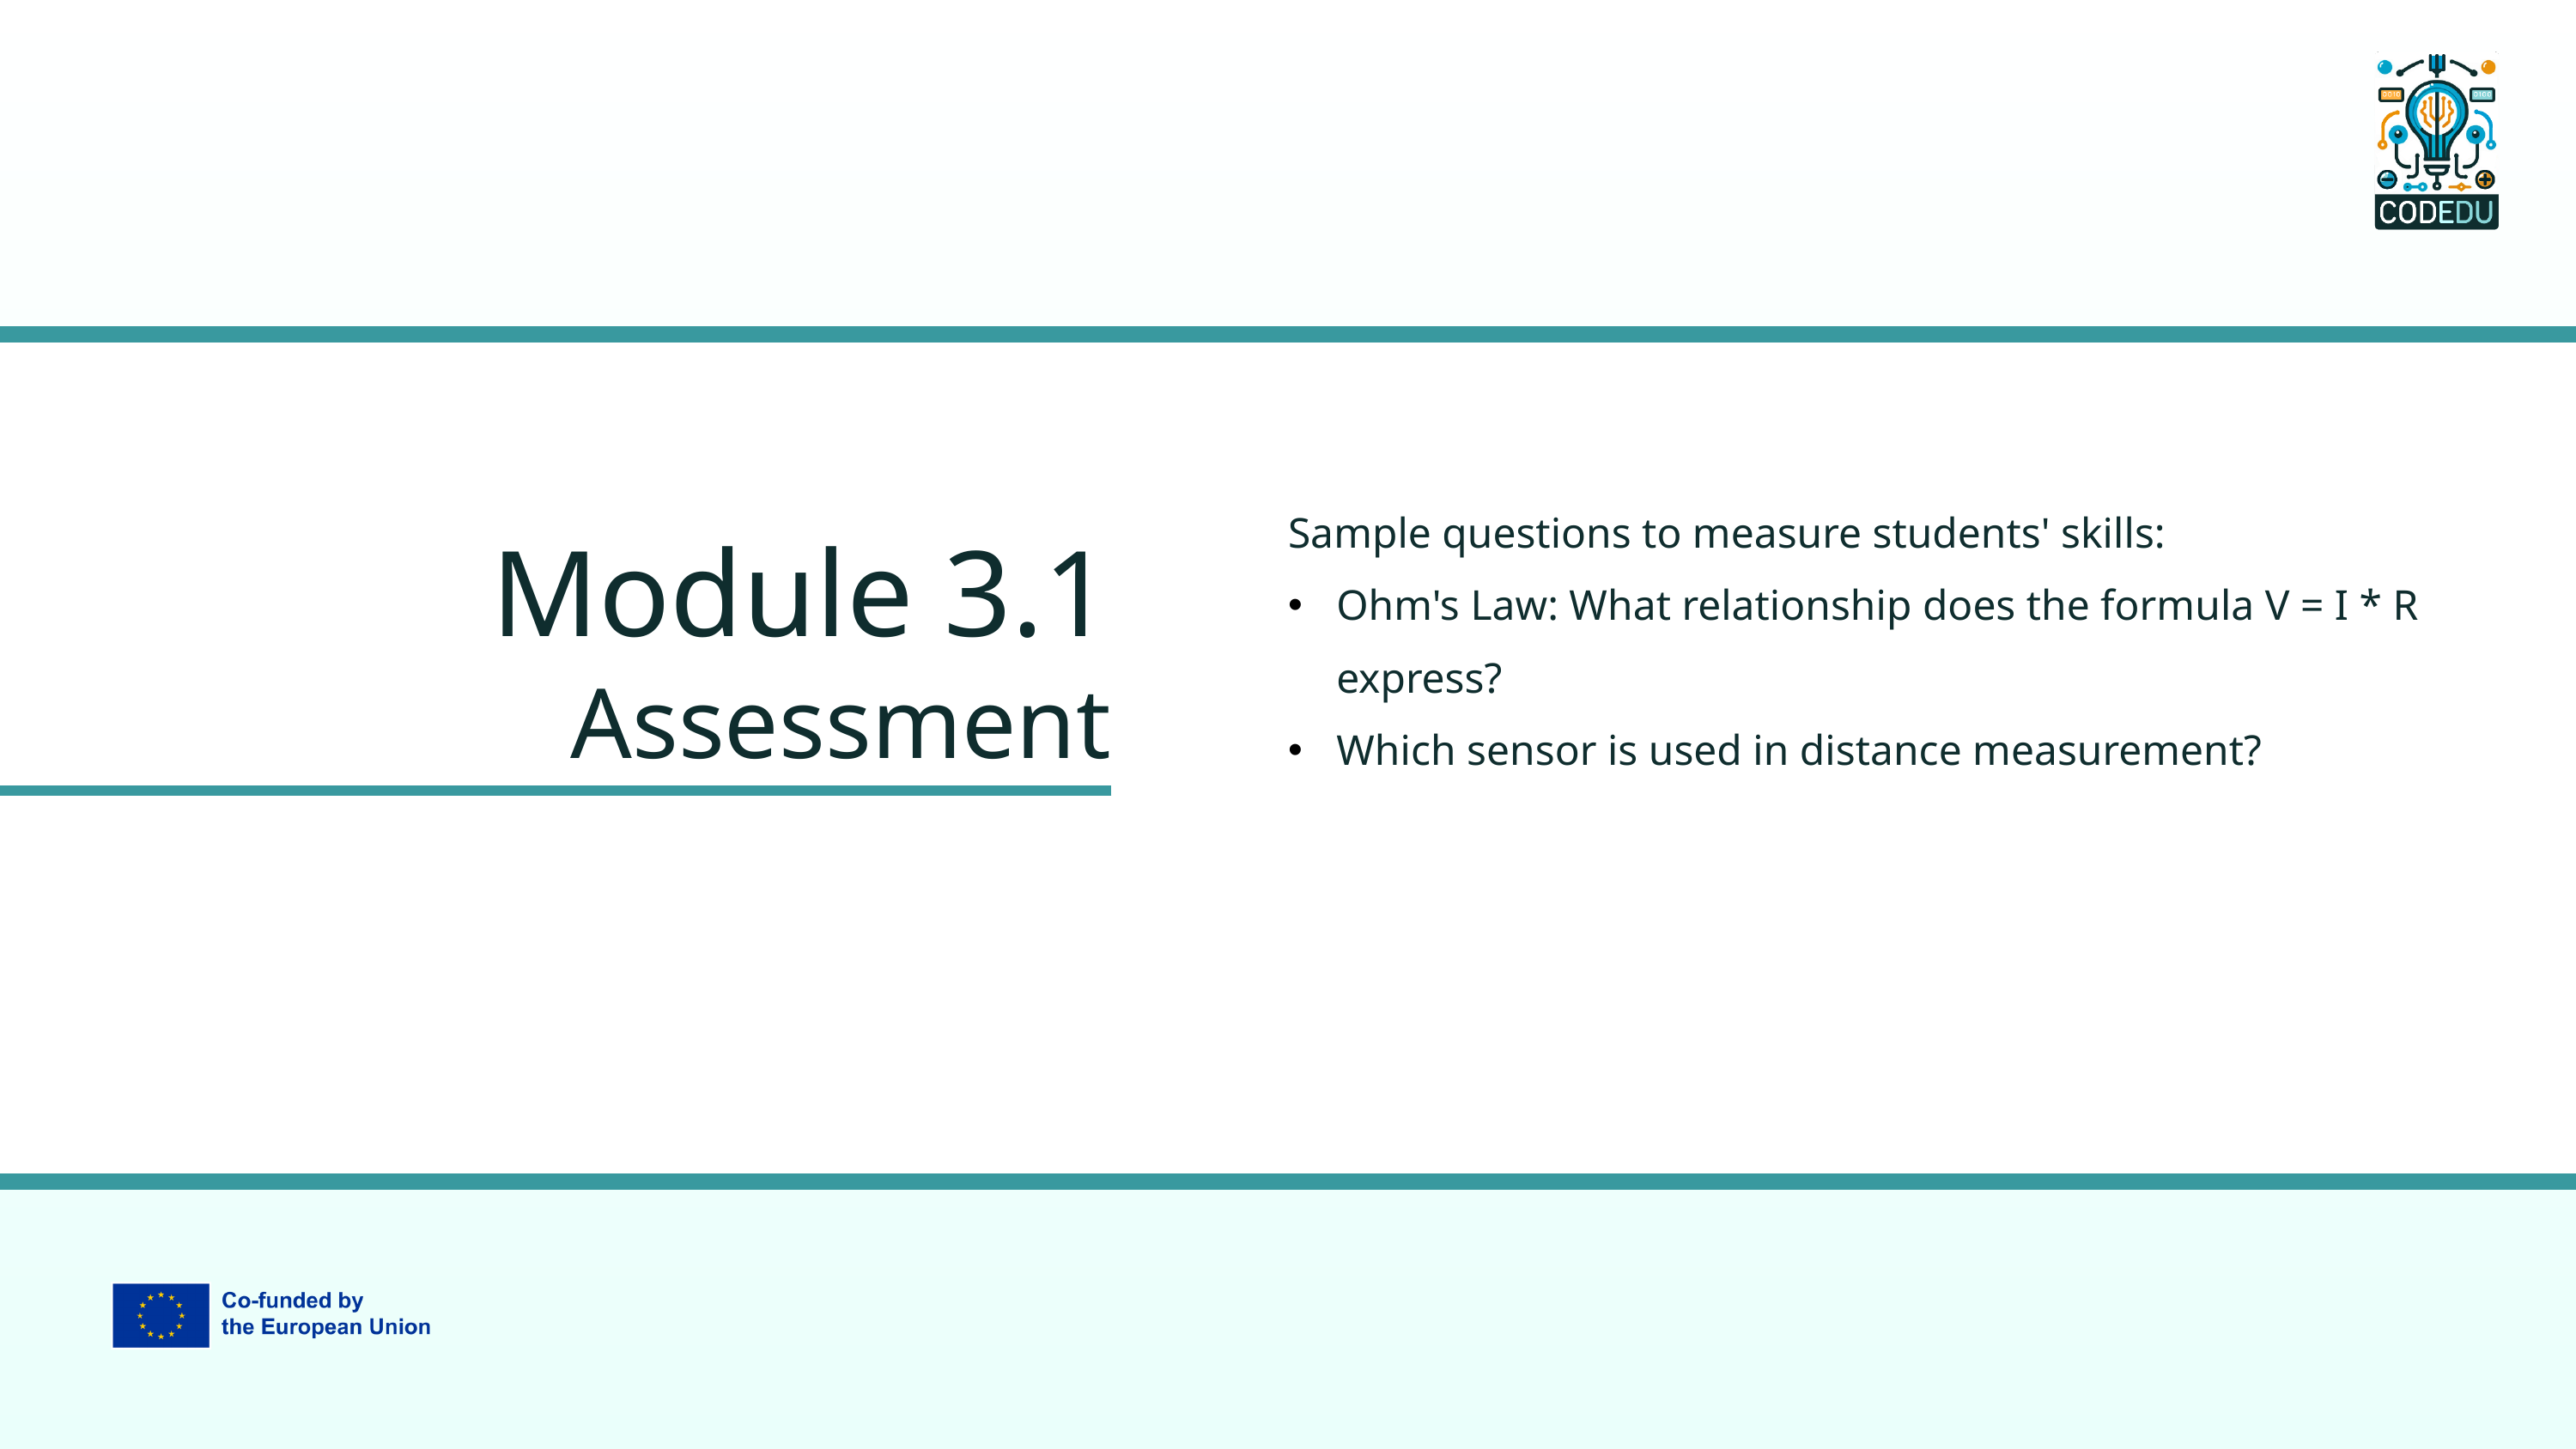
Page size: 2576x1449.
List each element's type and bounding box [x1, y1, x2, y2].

text_box [107, 1278, 443, 1353]
picture [2264, 0, 2576, 333]
text_box [0, 333, 2576, 1182]
